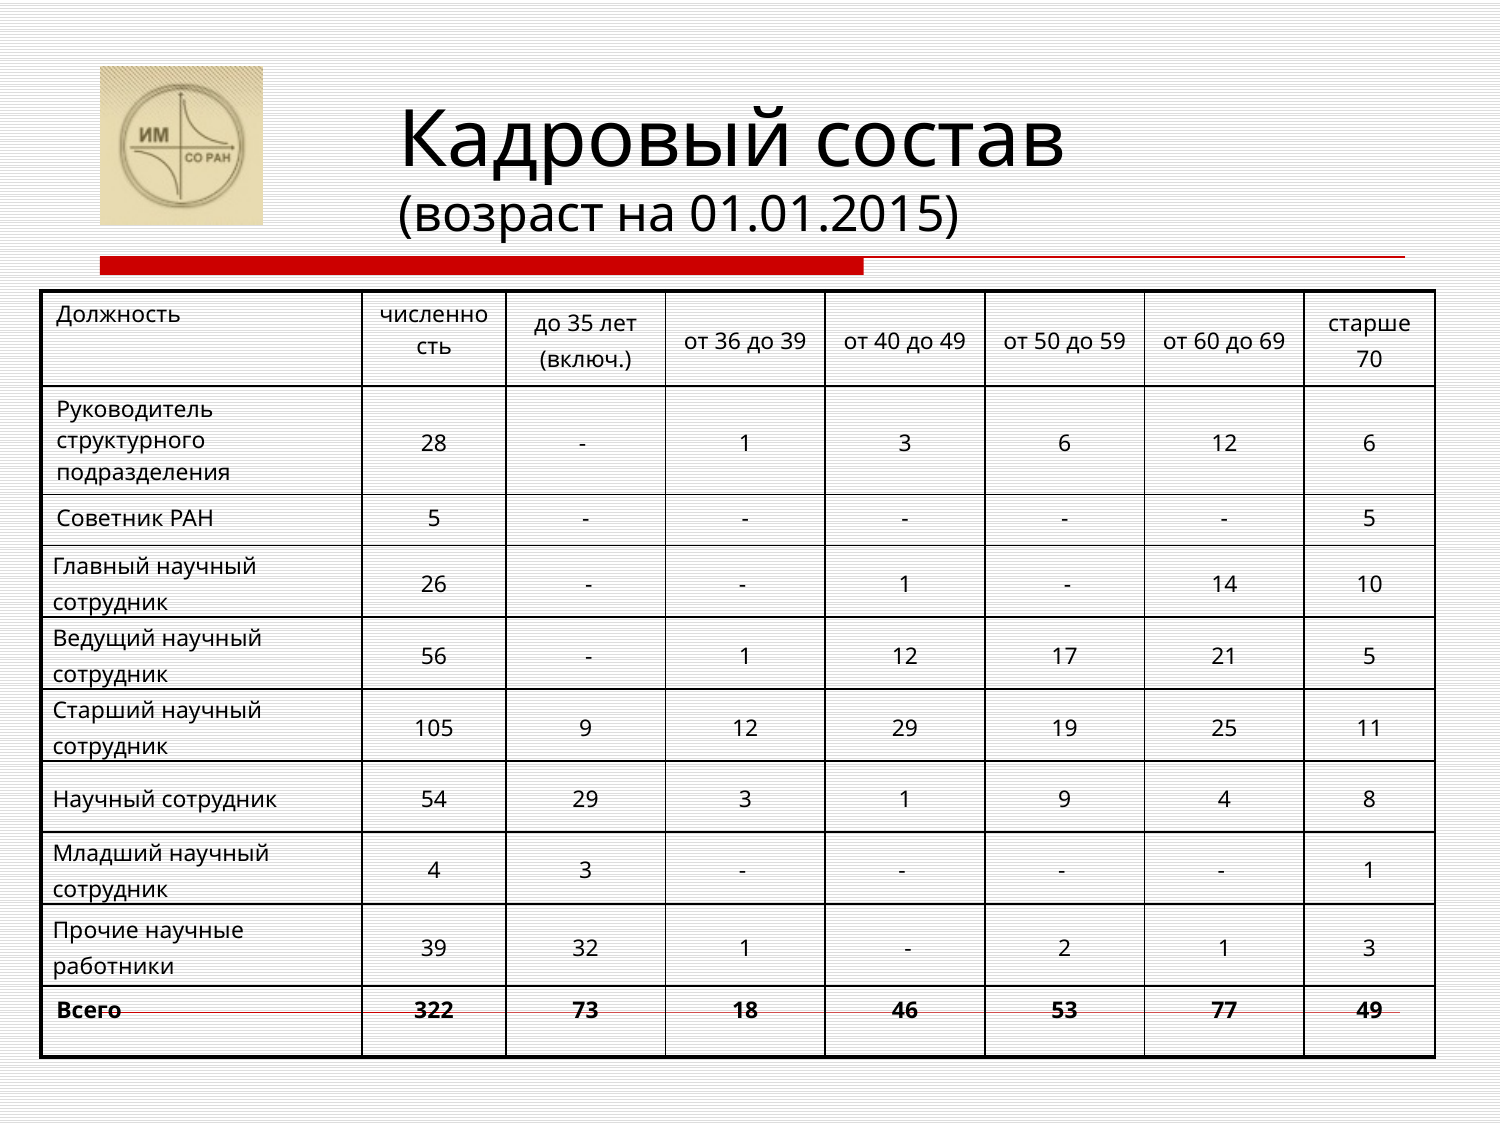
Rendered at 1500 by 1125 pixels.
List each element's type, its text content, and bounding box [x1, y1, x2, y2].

table_cell - [507, 495, 665, 545]
table_cell 25 [1145, 690, 1303, 760]
table_cell - [986, 495, 1144, 545]
table_cell 5 [1305, 495, 1434, 545]
table_cell 12 [826, 618, 984, 688]
table_header численность [363, 293, 505, 385]
table_cell 6 [1305, 387, 1434, 494]
table_cell 3 [507, 833, 665, 903]
table_cell 105 [363, 690, 505, 760]
table_cell 10 [1305, 546, 1434, 616]
table_header от 36 до 39 [666, 293, 824, 385]
table_cell 14 [1145, 546, 1303, 616]
table_cell 1 [1145, 905, 1303, 985]
table_cell 54 [363, 762, 505, 831]
table_header до 35 лет (включ.) [507, 293, 665, 385]
table_cell 11 [1305, 690, 1434, 760]
table_cell 9 [986, 762, 1144, 831]
table_cell 21 [1145, 618, 1303, 688]
table_cell 1 [1305, 833, 1434, 903]
table_cell 1 [826, 762, 984, 831]
table_cell - [507, 546, 665, 616]
table_cell - [666, 546, 824, 616]
table_cell 46 [826, 987, 984, 1055]
table_cell 4 [1145, 762, 1303, 831]
table_cell 29 [826, 690, 984, 760]
table_cell - [986, 833, 1144, 903]
table_header от 60 до 69 [1145, 293, 1303, 385]
table_cell 2 [986, 905, 1144, 985]
table_cell 6 [986, 387, 1144, 494]
table_cell Всего [43, 987, 361, 1055]
table_cell - [666, 495, 824, 545]
table_cell Руководитель структурного подразделения [43, 387, 361, 494]
table_cell 73 [507, 987, 665, 1055]
table_cell 1 [666, 905, 824, 985]
table_cell 5 [1305, 618, 1434, 688]
table_cell 9 [507, 690, 665, 760]
table_cell 53 [986, 987, 1144, 1055]
table_cell Ведущий научный сотрудник [43, 618, 361, 688]
table_cell 32 [507, 905, 665, 985]
table_cell 1 [666, 618, 824, 688]
table_cell 4 [363, 833, 505, 903]
table_cell Младший научный сотрудник [43, 833, 361, 903]
table_cell - [507, 387, 665, 494]
table_cell 1 [826, 546, 984, 616]
table_header старше 70 [1305, 293, 1434, 385]
picture [99, 66, 263, 225]
table_cell 5 [363, 495, 505, 545]
table_cell 3 [1305, 905, 1434, 985]
table_cell 77 [1145, 987, 1303, 1055]
table_cell 322 [363, 987, 505, 1055]
table_cell - [826, 905, 984, 985]
table_cell 56 [363, 618, 505, 688]
table_cell - [986, 546, 1144, 616]
table_cell 19 [986, 690, 1144, 760]
table_cell 29 [507, 762, 665, 831]
table_cell 26 [363, 546, 505, 616]
table_cell 1 [666, 387, 824, 494]
table_cell - [826, 833, 984, 903]
table_cell - [666, 833, 824, 903]
table_cell 18 [666, 987, 824, 1055]
table_cell Прочие научные работники [43, 905, 361, 985]
table_cell 3 [826, 387, 984, 494]
table_header Должность [43, 293, 361, 385]
table_cell 12 [666, 690, 824, 760]
table_cell Научный сотрудник [43, 762, 361, 831]
table_cell 39 [363, 905, 505, 985]
table_cell - [1145, 495, 1303, 545]
table_cell Главный научный сотрудник [43, 546, 361, 616]
table_cell 17 [986, 618, 1144, 688]
table_header от 40 до 49 [826, 293, 984, 385]
table_cell 49 [1305, 987, 1434, 1055]
table_cell Советник РАН [43, 495, 361, 545]
title Кадровый состав (возраст на 01.01.2015) [383, 49, 1407, 250]
table_cell 12 [1145, 387, 1303, 494]
table_cell - [826, 495, 984, 545]
table_cell 3 [666, 762, 824, 831]
table_cell 28 [363, 387, 505, 494]
table_cell - [1145, 833, 1303, 903]
table_cell 8 [1305, 762, 1434, 831]
table_cell - [507, 618, 665, 688]
table_header от 50 до 59 [986, 293, 1144, 385]
table_cell Старший научный сотрудник [43, 690, 361, 760]
